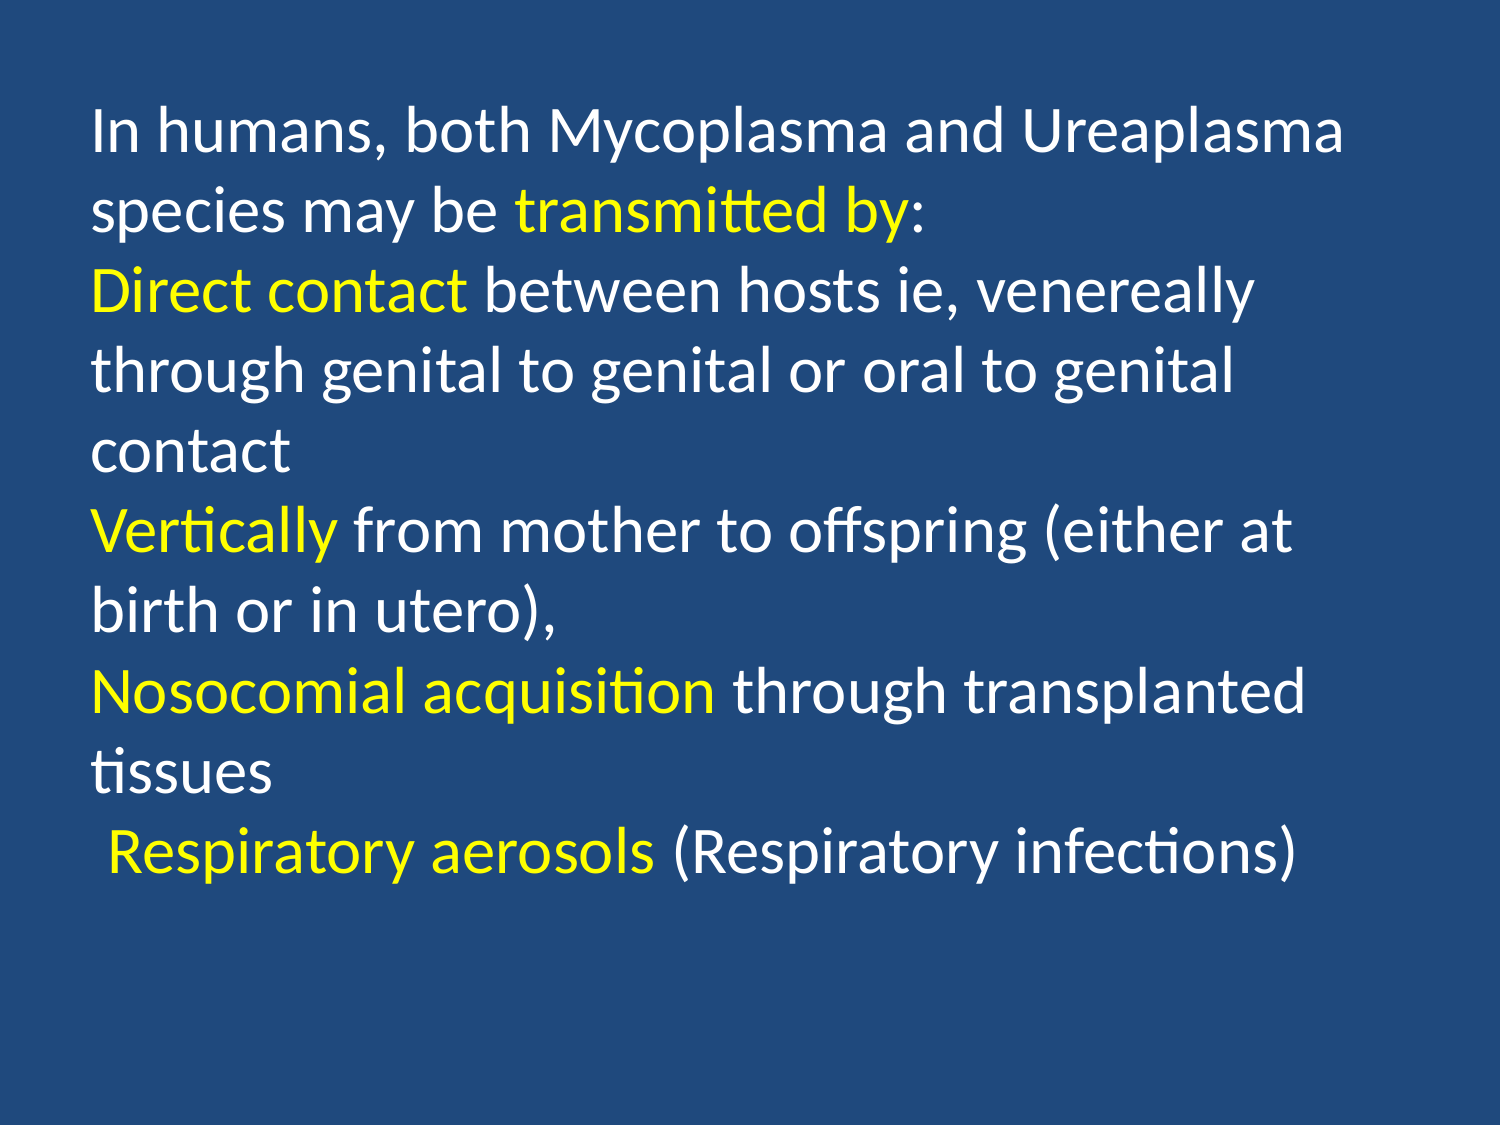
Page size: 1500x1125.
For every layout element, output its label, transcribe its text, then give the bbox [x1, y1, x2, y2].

title In humans, both Mycoplasma and Ureaplasma species may be transmitted by: Direct contact between hosts ie, venereally through genital to genital or oral to genital contact Vertically from mother to offspring (either at birth or in utero), Nosocomial acquisition through transplanted tissues Respiratory aerosols (Respiratory infections) [75, 45, 1425, 1088]
